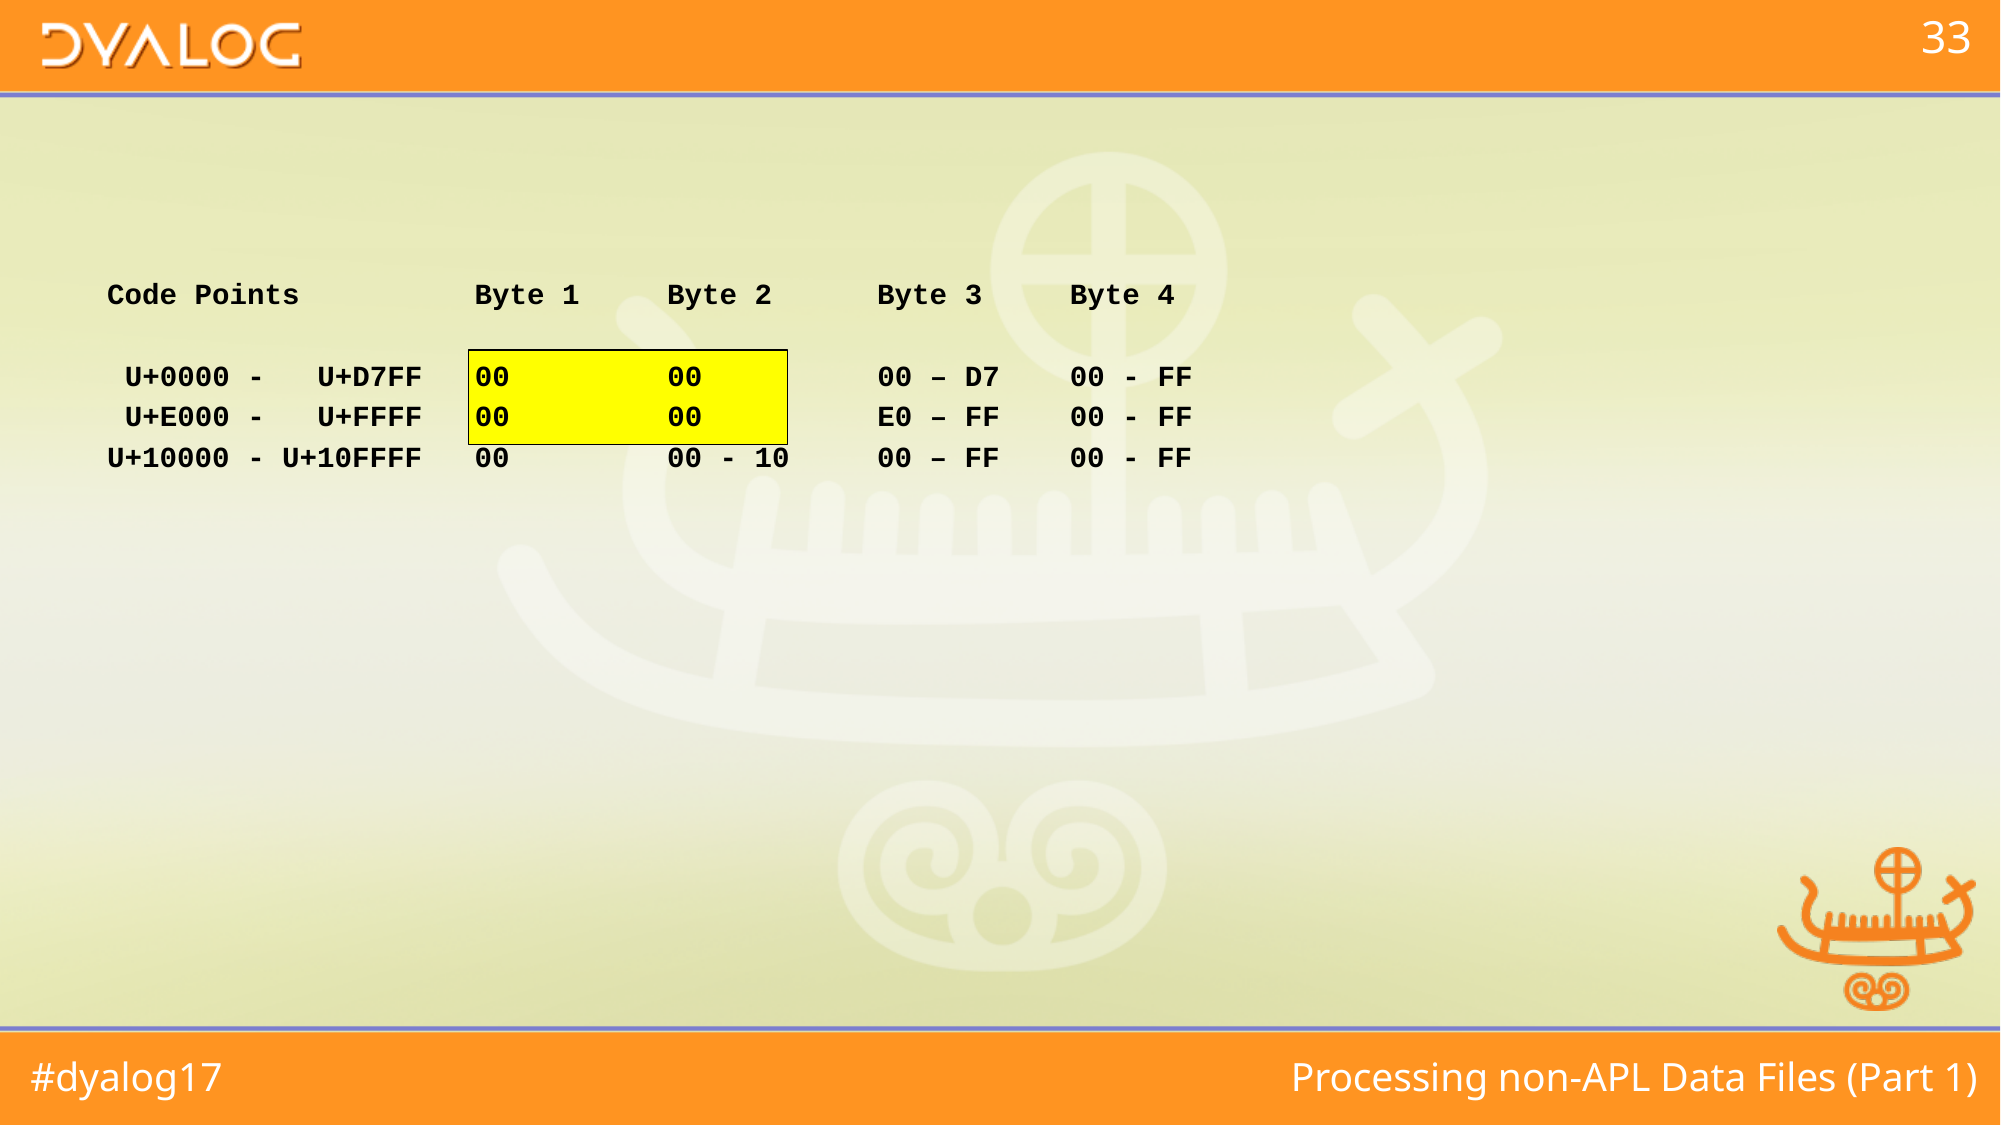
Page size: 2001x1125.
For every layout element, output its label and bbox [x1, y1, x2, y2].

list [74, 267, 1426, 1011]
picture [0, 0, 2001, 1125]
